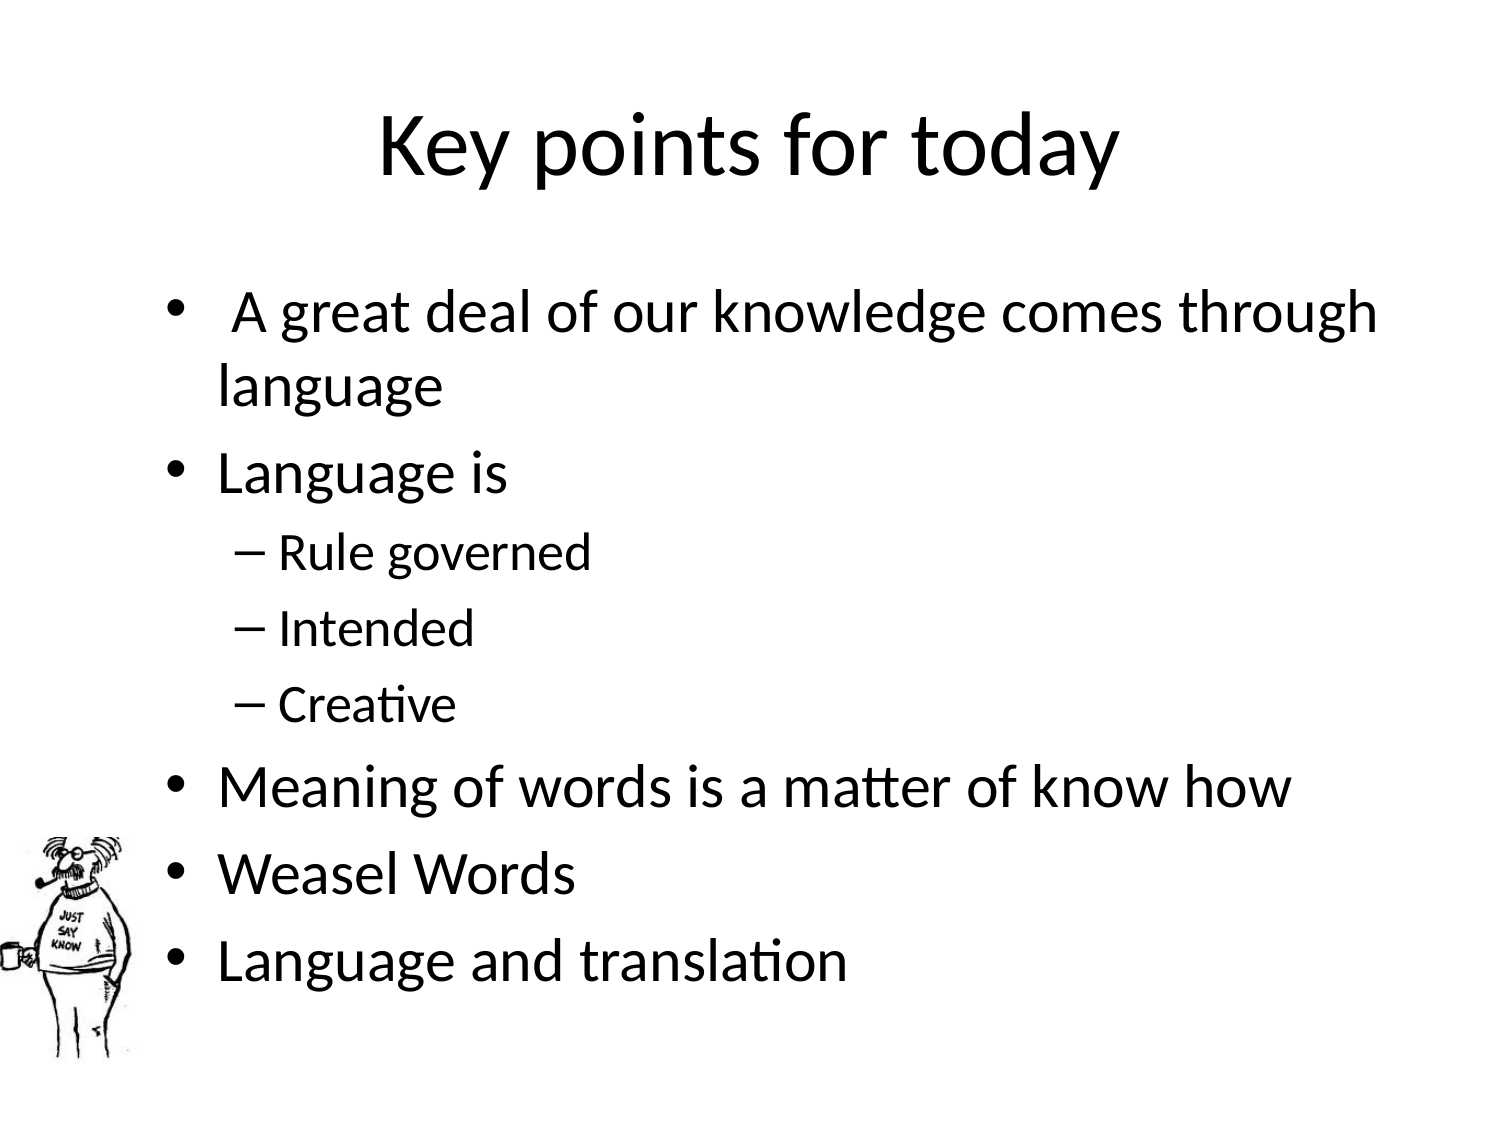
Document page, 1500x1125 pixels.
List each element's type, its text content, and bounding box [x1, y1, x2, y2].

picture [0, 837, 171, 1125]
title Key points for today [75, 45, 1425, 233]
list A great deal of our knowledge comes through language Language is Rule governed Intended Creative Meaning of words is a matter of know how Weasel Words Language and translation [150, 262, 1450, 1005]
